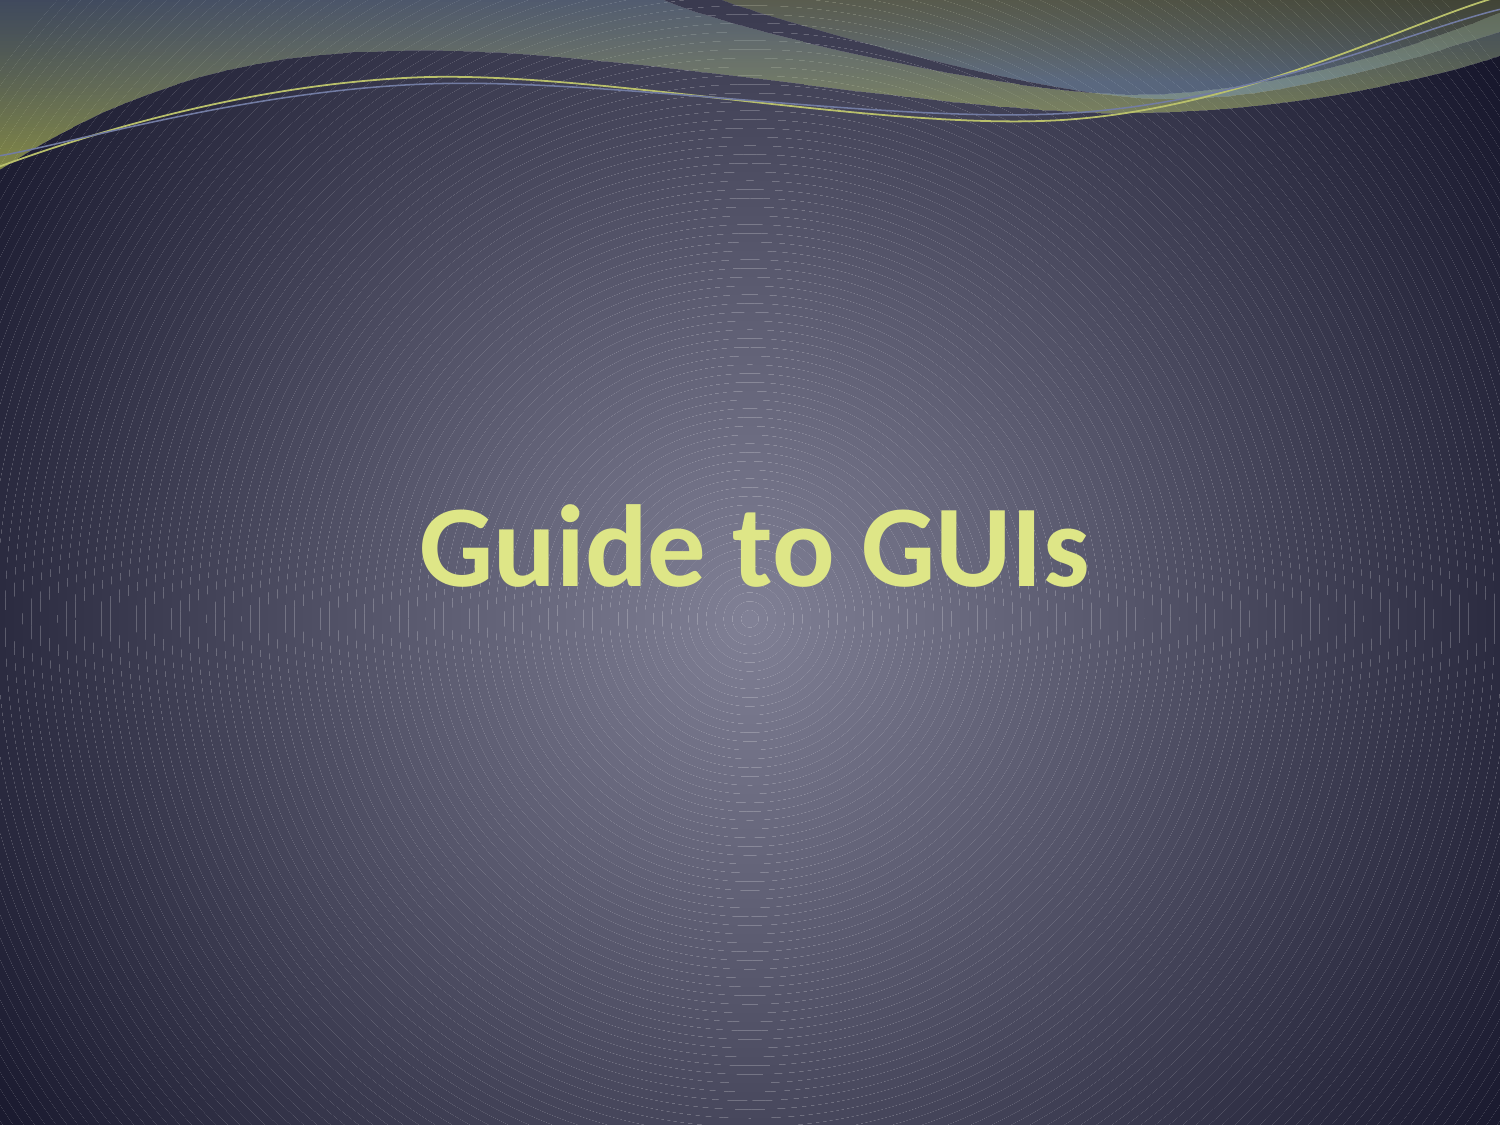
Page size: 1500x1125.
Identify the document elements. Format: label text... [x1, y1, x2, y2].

title Guide to GUIs [112, 187, 1401, 750]
